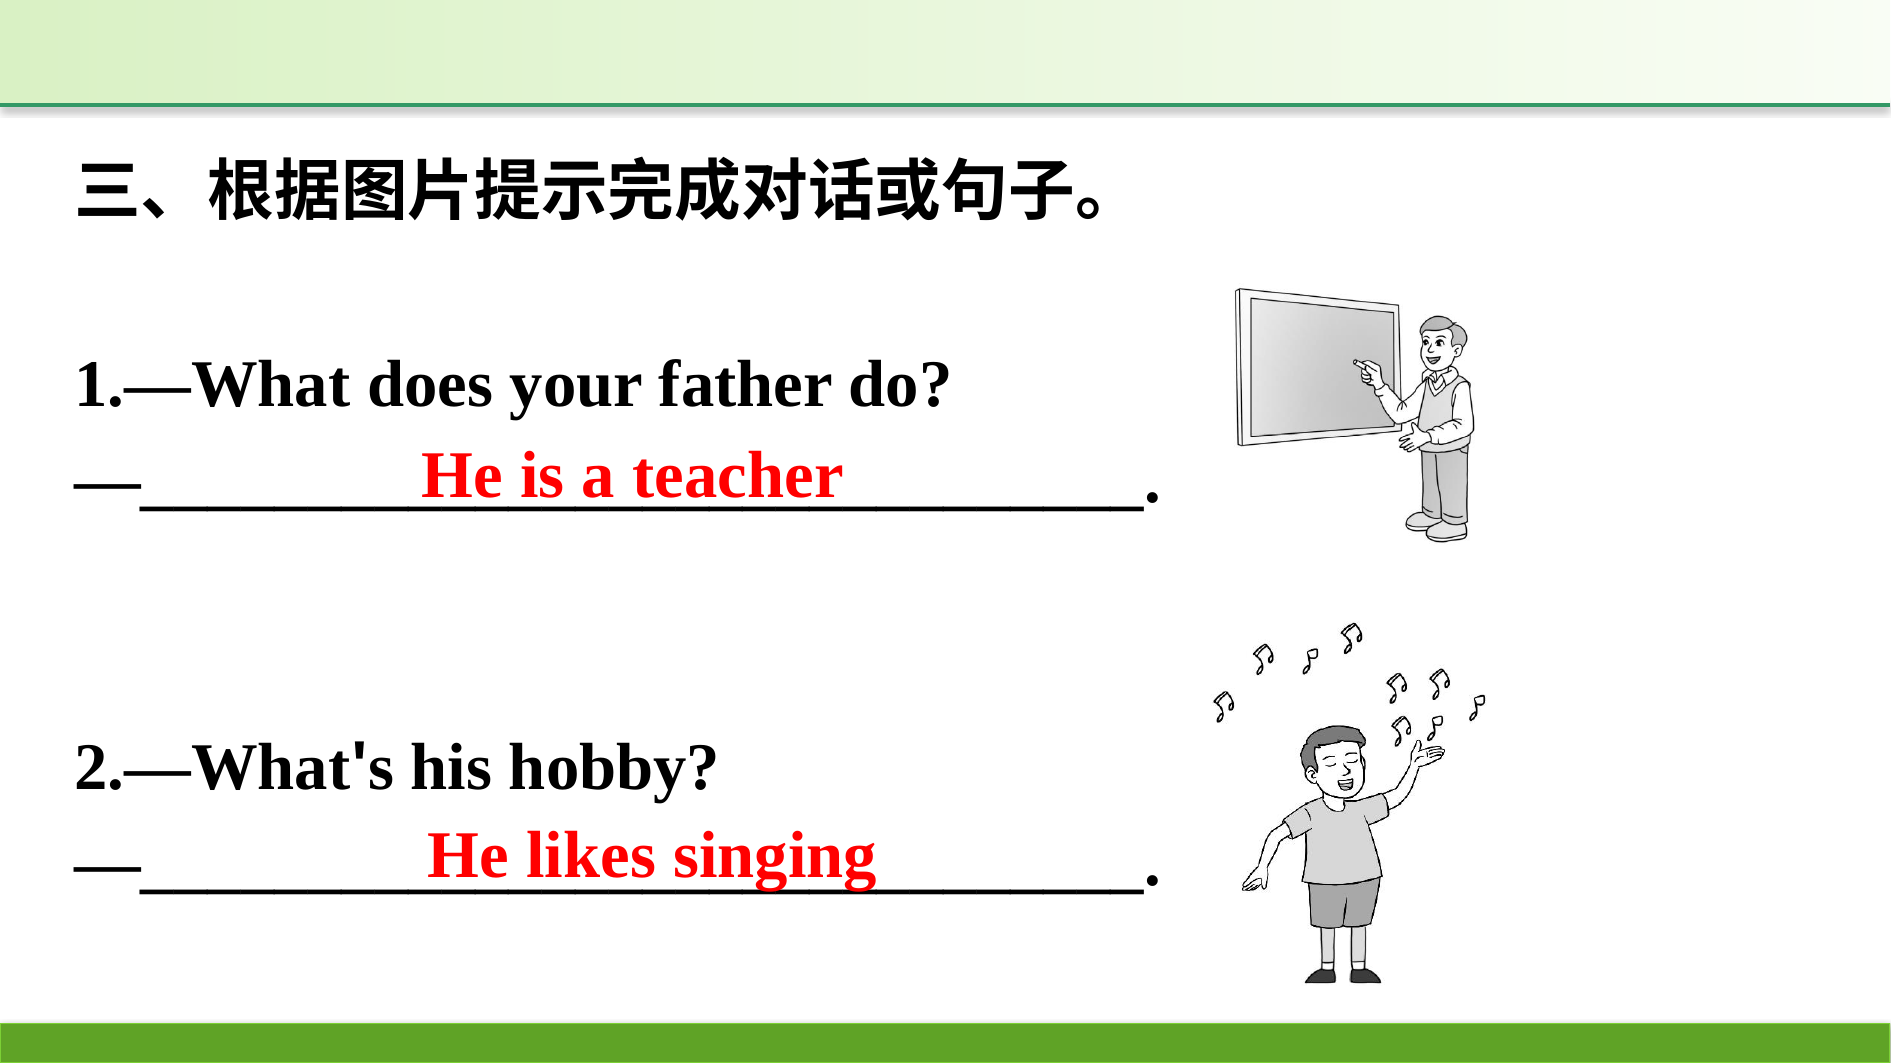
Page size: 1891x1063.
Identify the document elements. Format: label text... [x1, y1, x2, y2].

text_box He likes singing [412, 803, 910, 898]
text_box 三、根据图片提示完成对话或句子。 1.—What does your father do? —______________________________. 2.—What's his hobby? —______________________________. [59, 124, 1833, 907]
picture [1204, 615, 1493, 987]
text_box He is a teacher [406, 423, 860, 519]
picture [1228, 283, 1480, 546]
